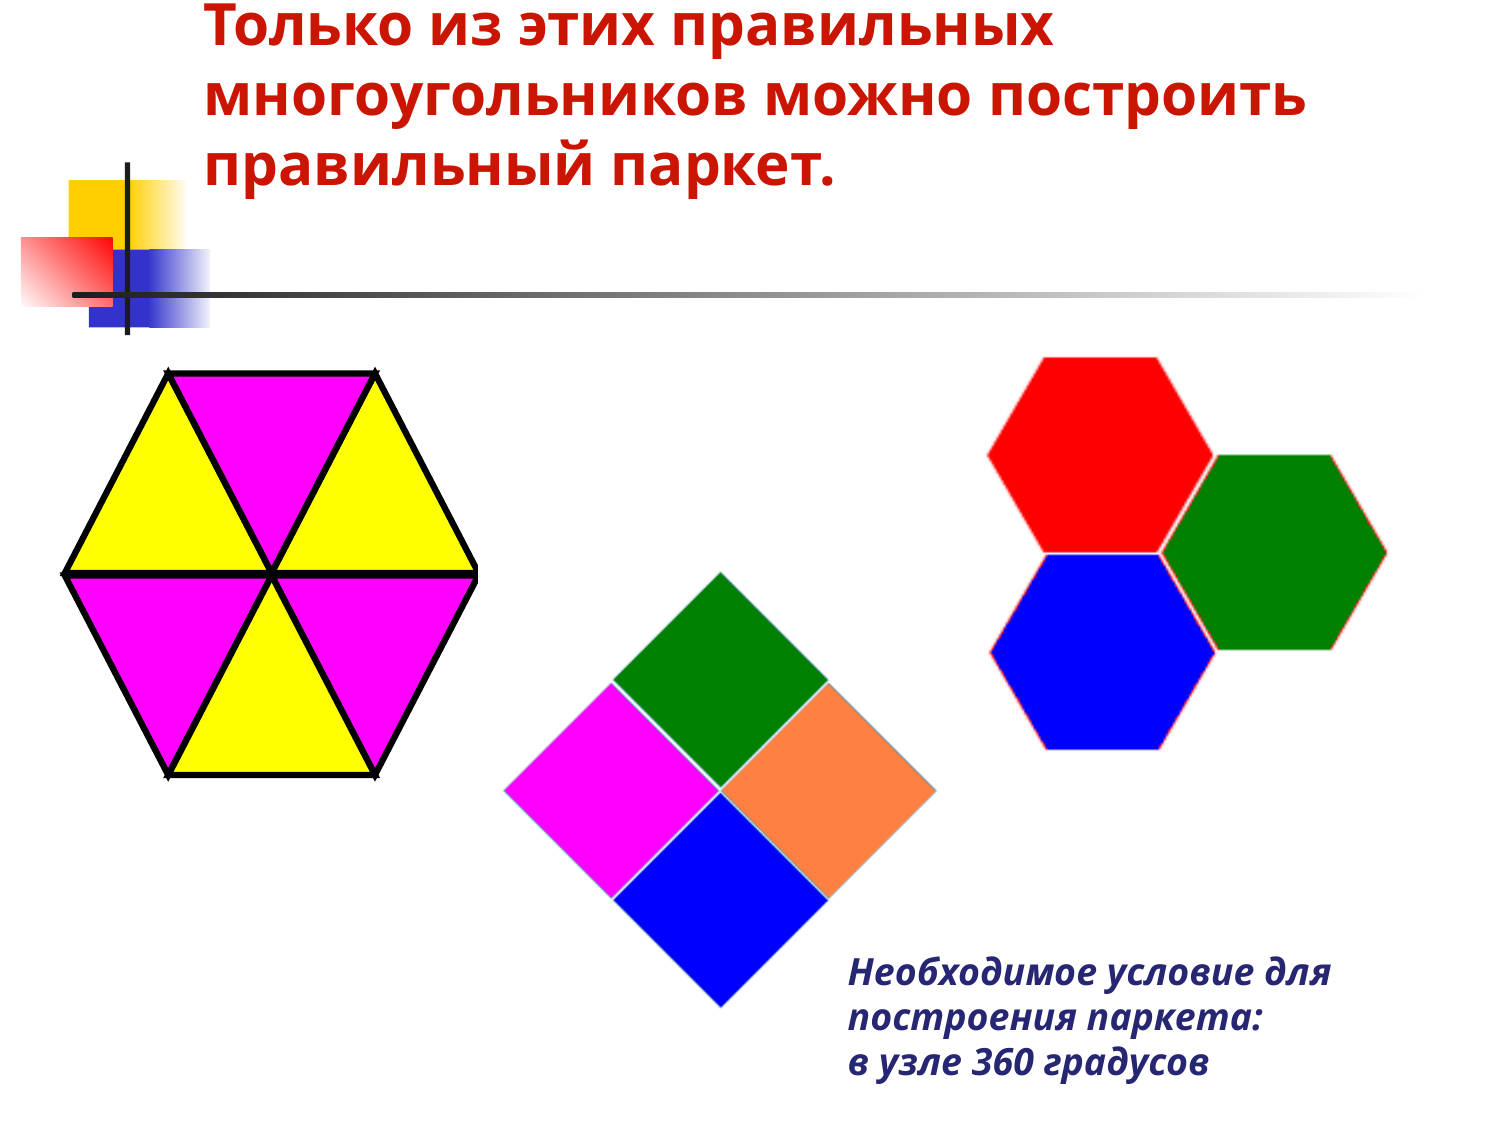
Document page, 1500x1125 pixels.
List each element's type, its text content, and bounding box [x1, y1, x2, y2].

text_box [64, 373, 479, 776]
title Только из этих правильных многоугольников можно построить правильный паркет. [188, 35, 1468, 275]
text_box Необходимое условие для построения паркета: в узле 360 градусов [832, 940, 1500, 1091]
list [938, 314, 1436, 762]
picture [478, 550, 963, 1011]
